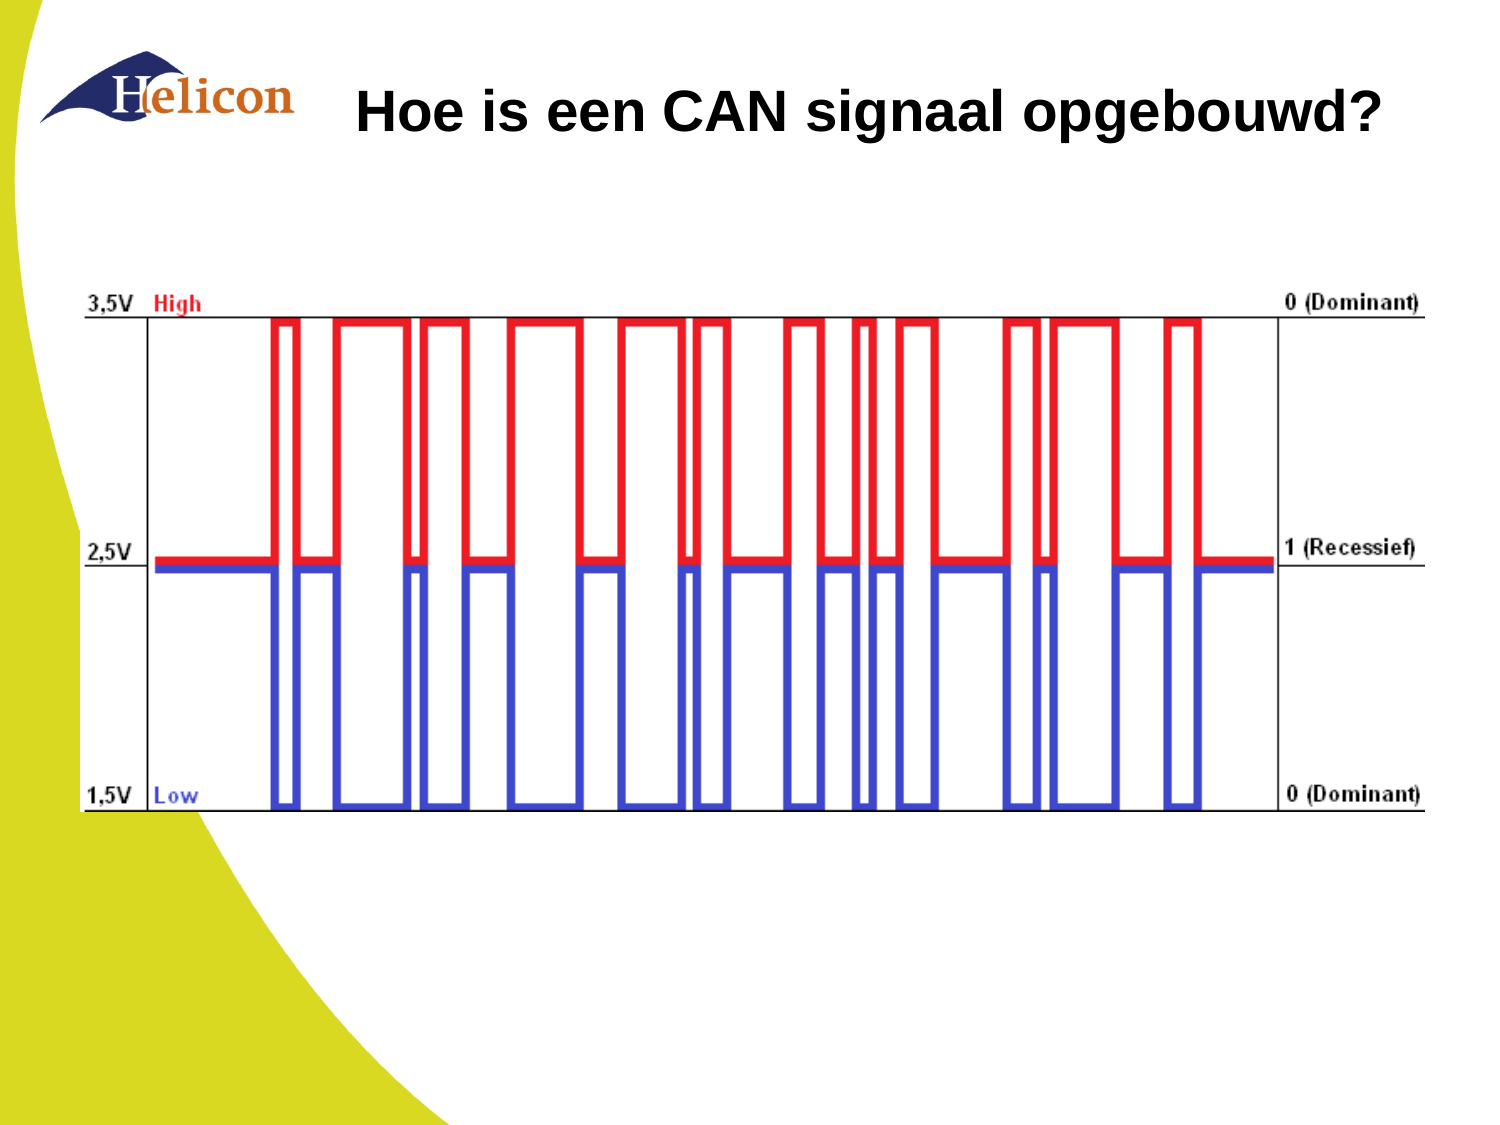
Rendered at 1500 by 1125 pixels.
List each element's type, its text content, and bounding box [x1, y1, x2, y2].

picture [0, 0, 1500, 1125]
title Hoe is een CAN signaal opgebouwd? [324, 54, 1415, 161]
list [80, 290, 1426, 812]
